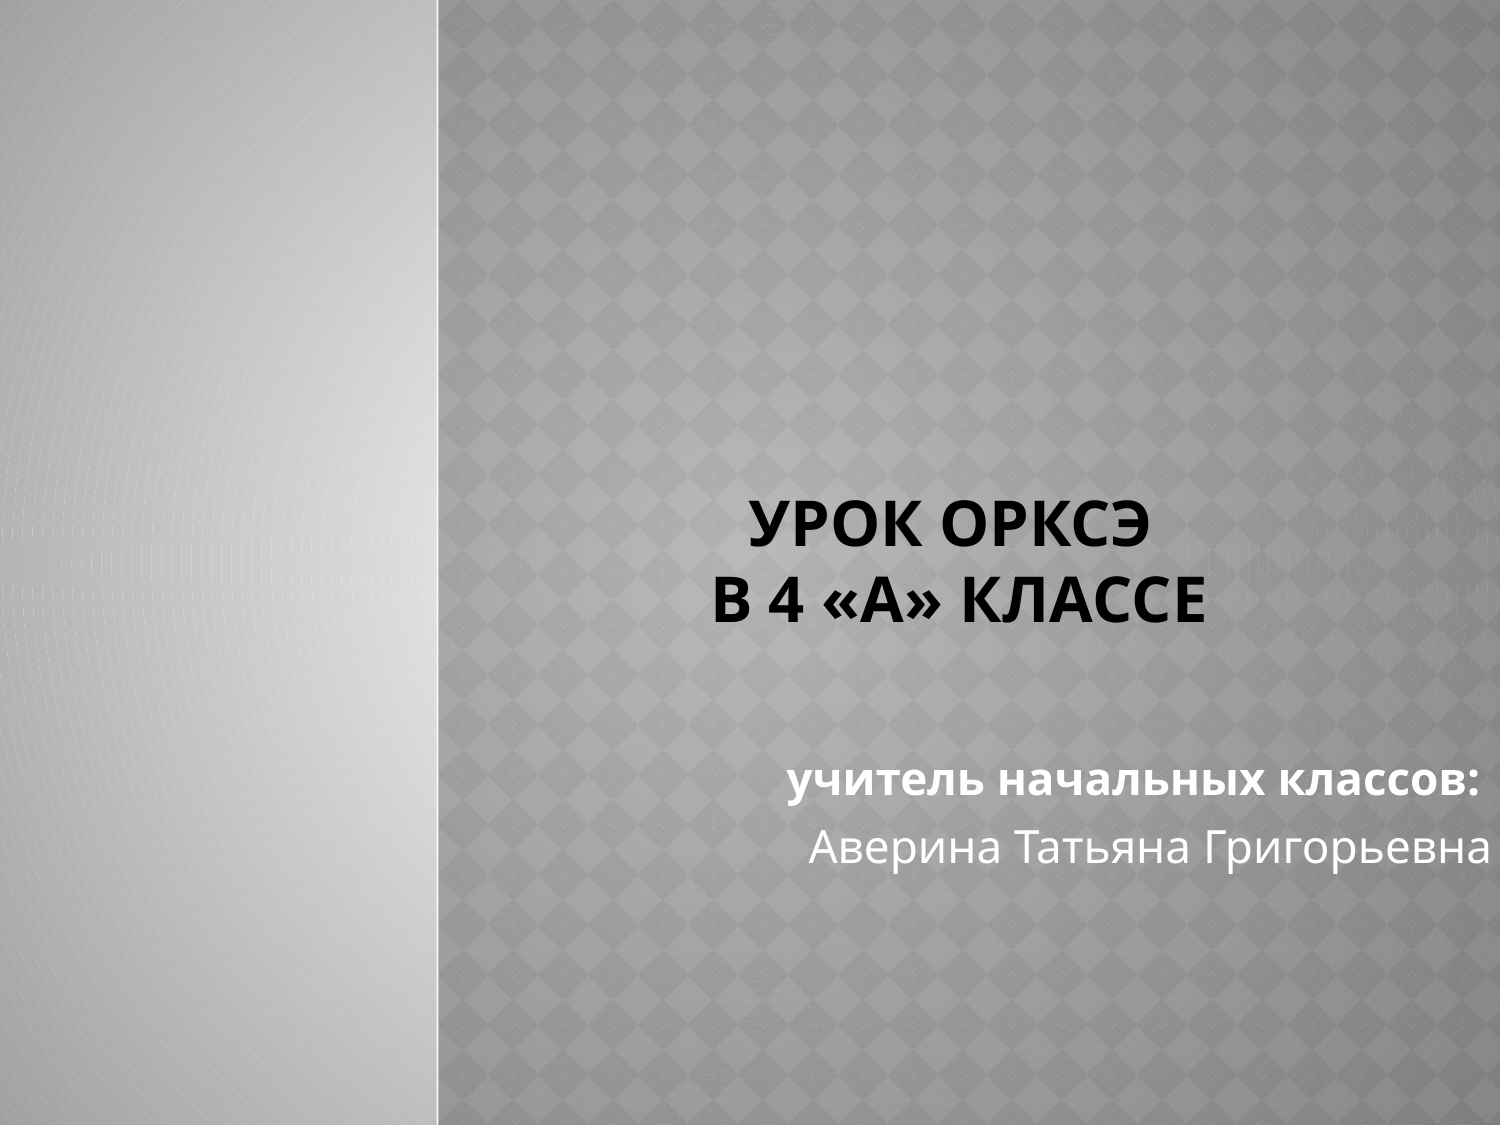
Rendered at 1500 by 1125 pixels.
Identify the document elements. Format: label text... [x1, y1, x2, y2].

subtitle учитель начальных классов: Аверина Татьяна Григорьевна [285, 750, 1500, 1038]
title Урок ОРКСЭ в 4 «А» классе [457, 480, 1462, 676]
